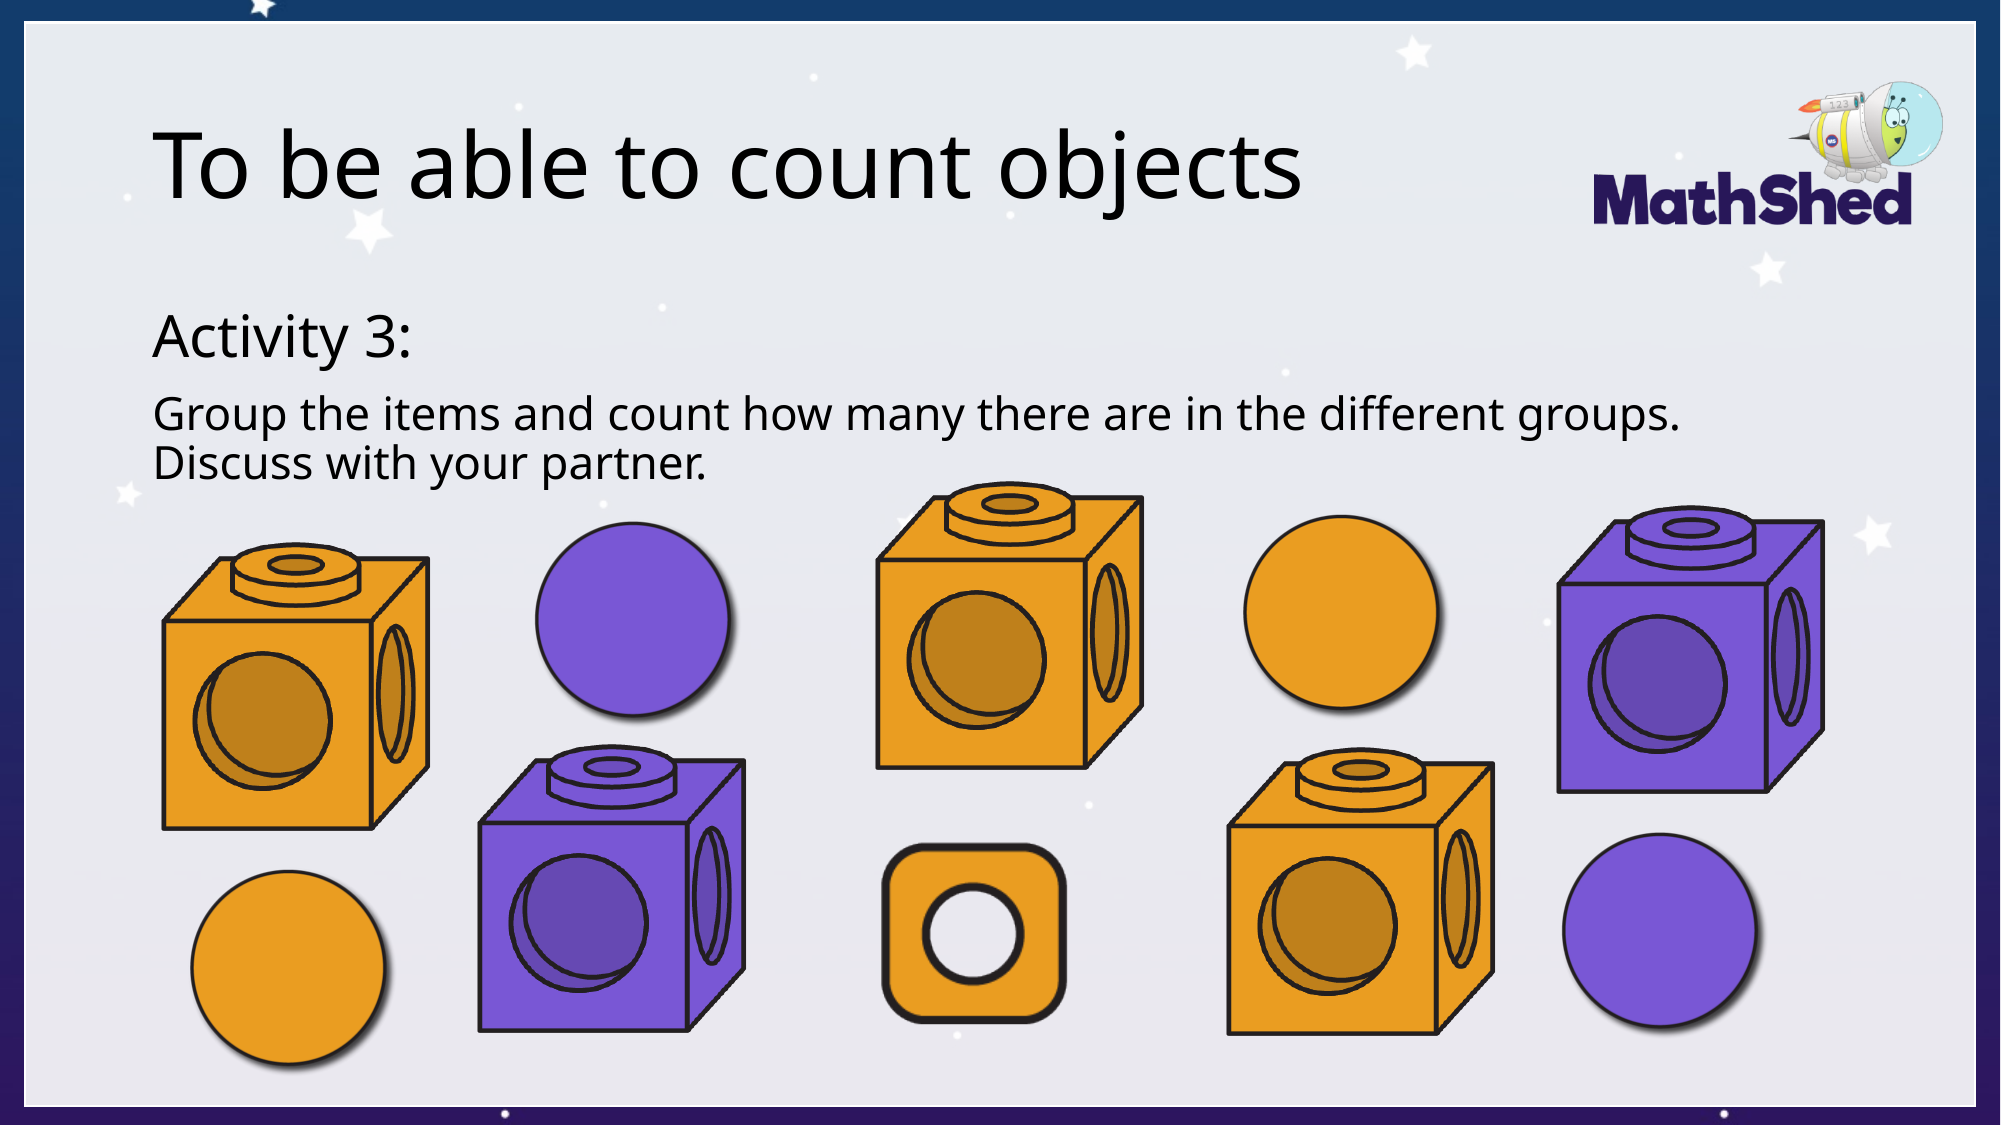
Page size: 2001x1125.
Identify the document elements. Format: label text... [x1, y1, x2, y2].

title To be able to count objects [137, 59, 1578, 278]
list Activity 3: Group the items and count how many there are in the different groups. Discuss with your partner. [137, 299, 1863, 1014]
picture [0, 0, 2001, 1125]
